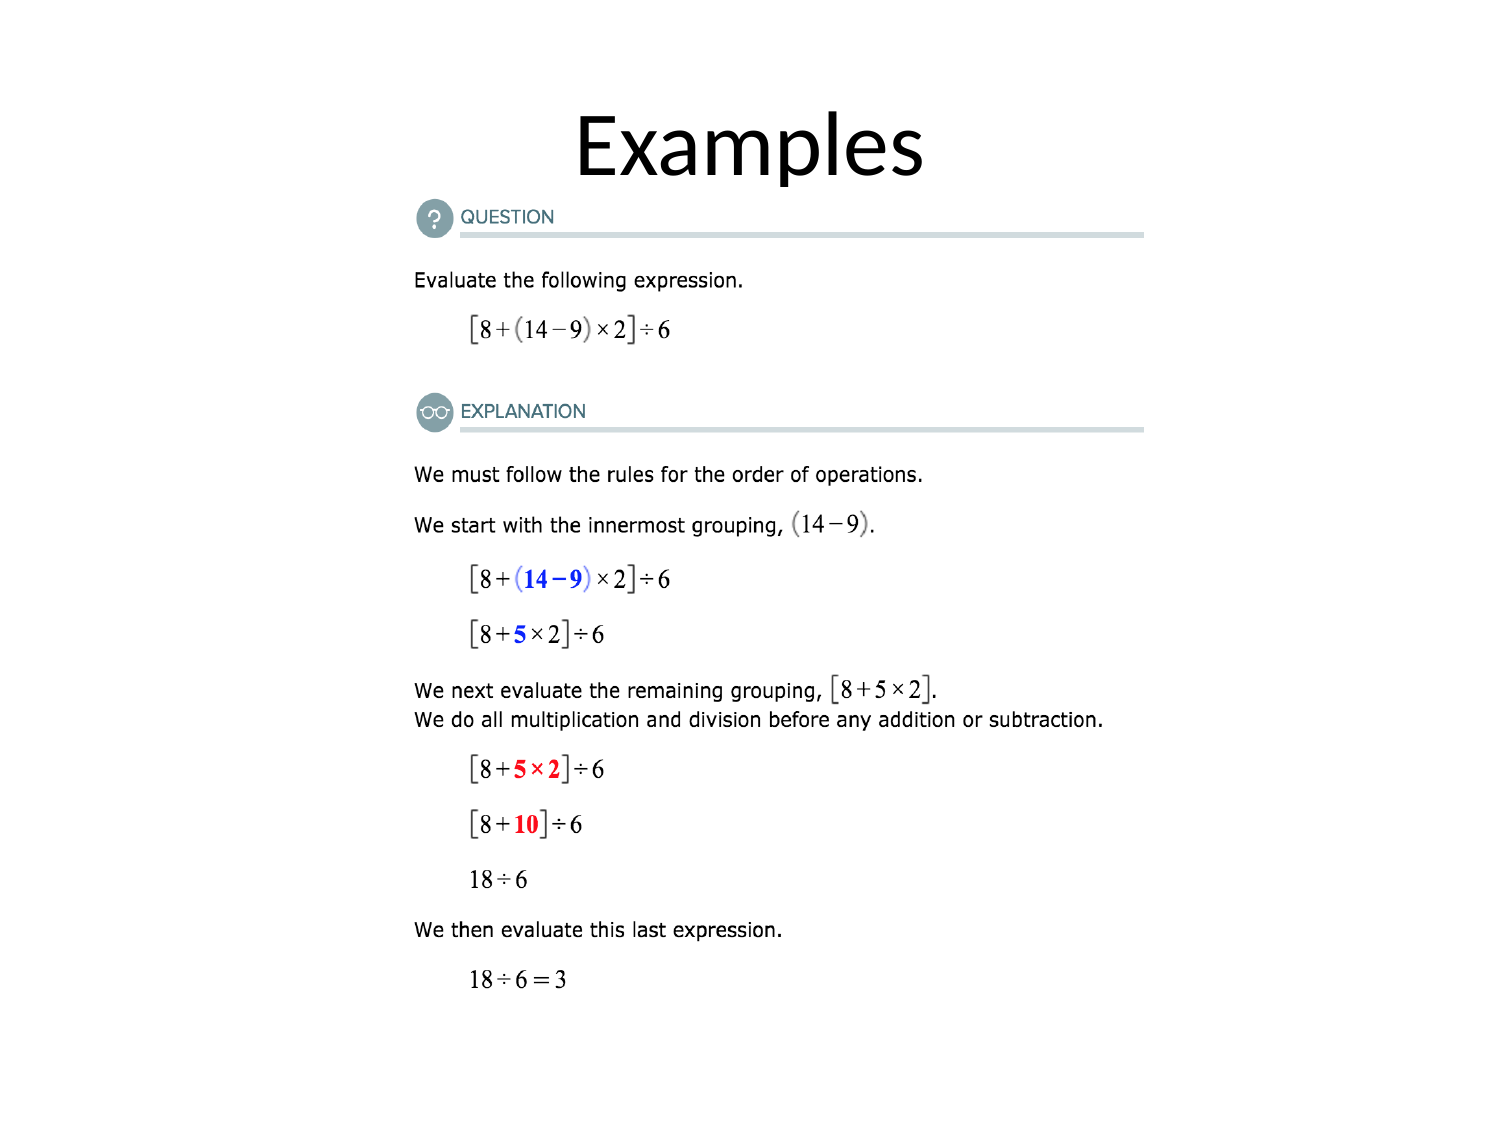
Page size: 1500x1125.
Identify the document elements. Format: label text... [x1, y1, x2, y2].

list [70, 187, 1475, 1006]
title Examples [75, 45, 1425, 185]
